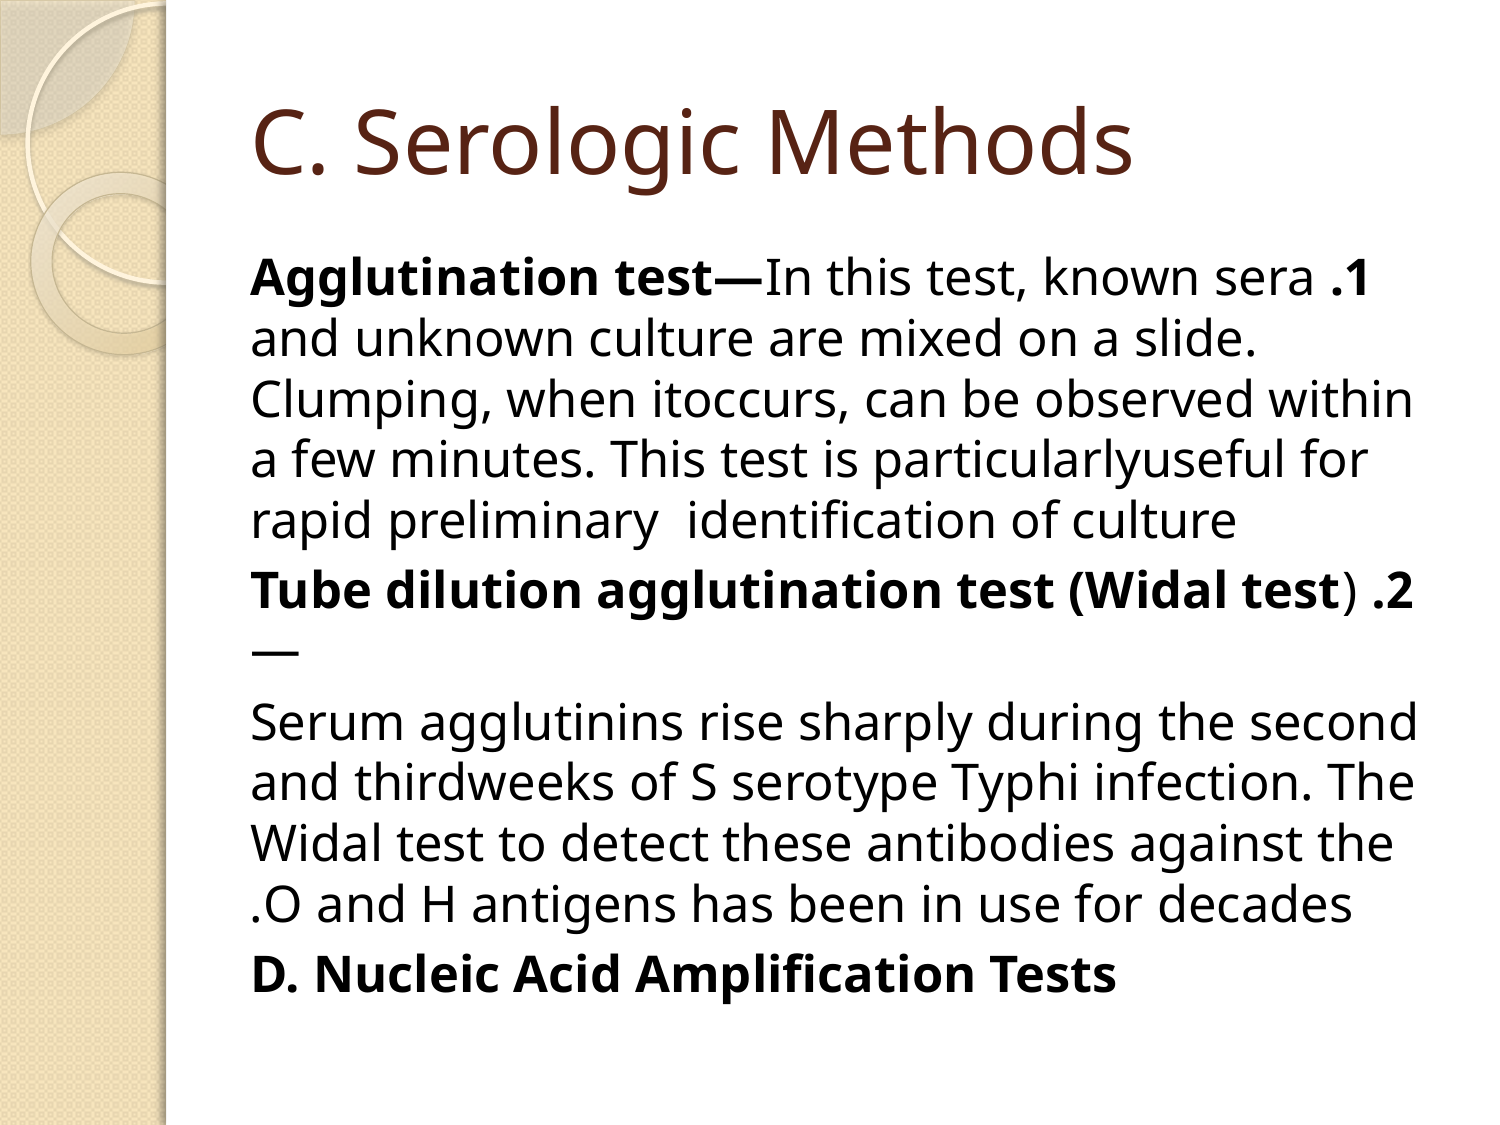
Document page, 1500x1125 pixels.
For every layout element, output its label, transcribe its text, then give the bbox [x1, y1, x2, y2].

title C. Serologic Methods [235, 45, 1466, 233]
list 1. Agglutination test—In this test, known sera and unknown culture are mixed on a slide. Clumping, when itoccurs, can be observed within a few minutes. This test is particularlyuseful for rapid preliminary identification of culture 2. Tube dilution agglutination test (Widal test)— Serum agglutinins rise sharply during the second and thirdweeks of S serotype Typhi infection. The Widal test to detect these antibodies against the O and H antigens has been in use for decades. D. Nucleic Acid Amplification Tests [235, 237, 1466, 1025]
